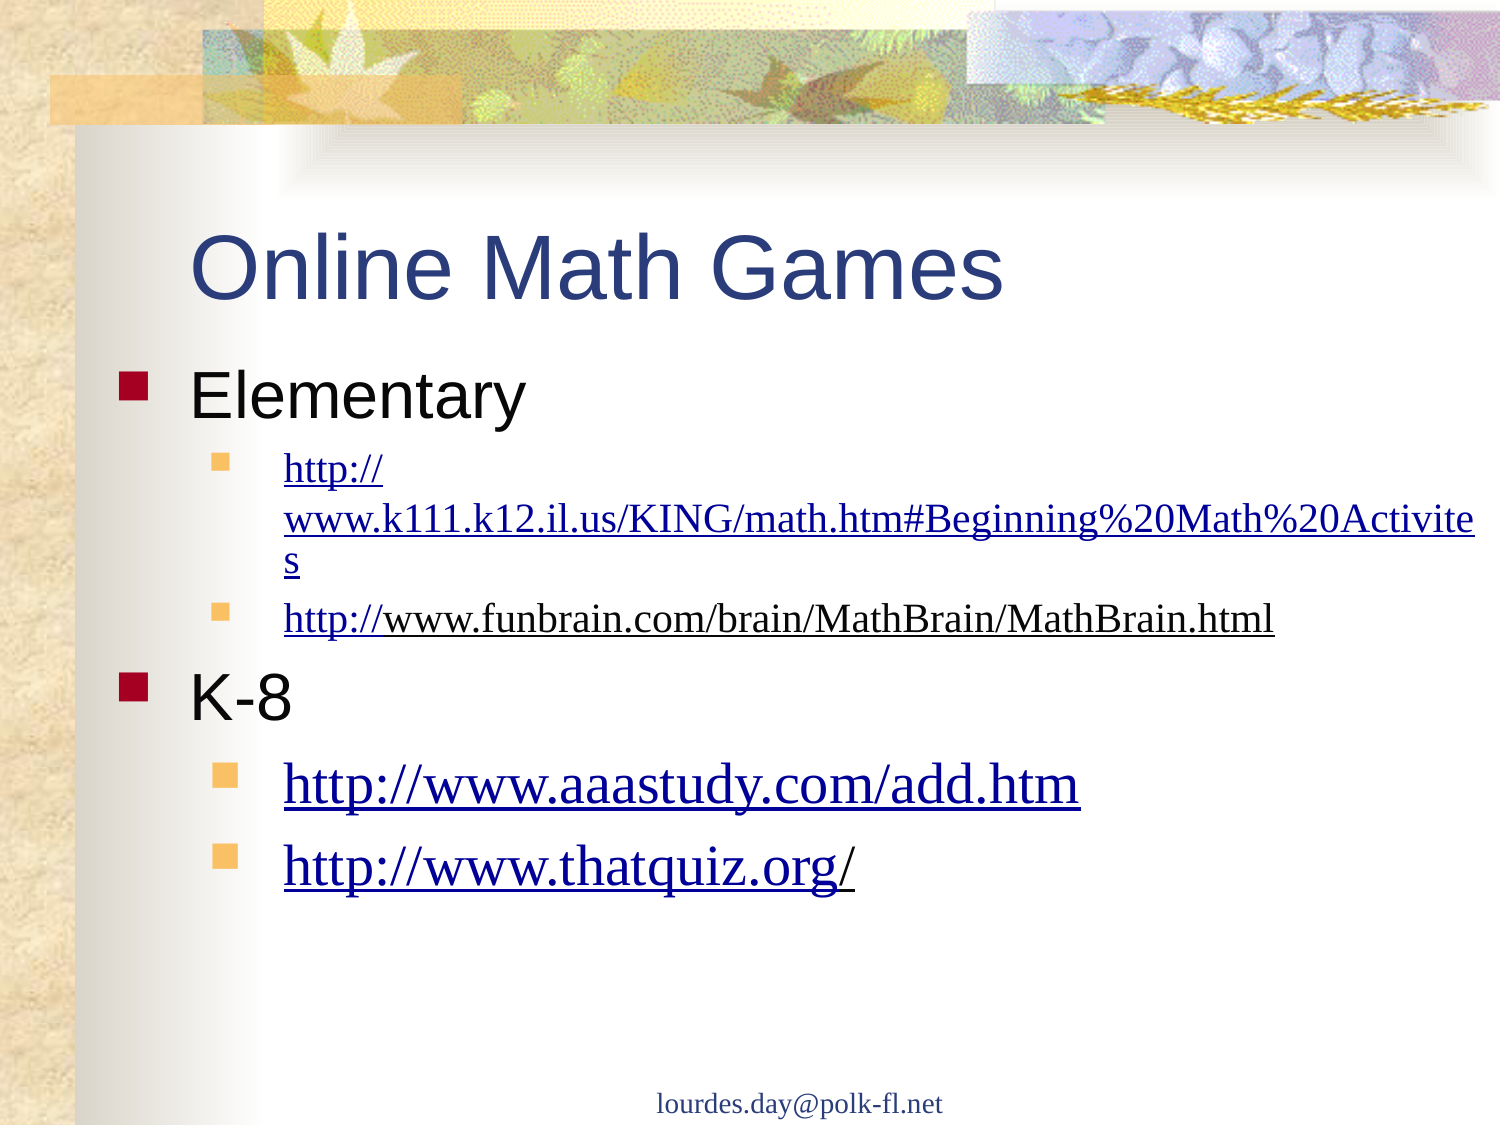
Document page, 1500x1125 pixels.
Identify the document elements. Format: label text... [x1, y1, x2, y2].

footer lourdes.day@polk-fl.net [562, 1051, 1038, 1125]
picture [0, 0, 1500, 1125]
list Elementary http://www.k111.k12.il.us/KING/math.htm#Beginning%20Math%20Activites http://www.funbrain.com/brain/MathBrain/MathBrain.html K-8 http://www.aaastudy.com/add.htm http://www.thatquiz.org/ [99, 344, 1500, 1020]
title Online Math Games [174, 137, 1451, 326]
